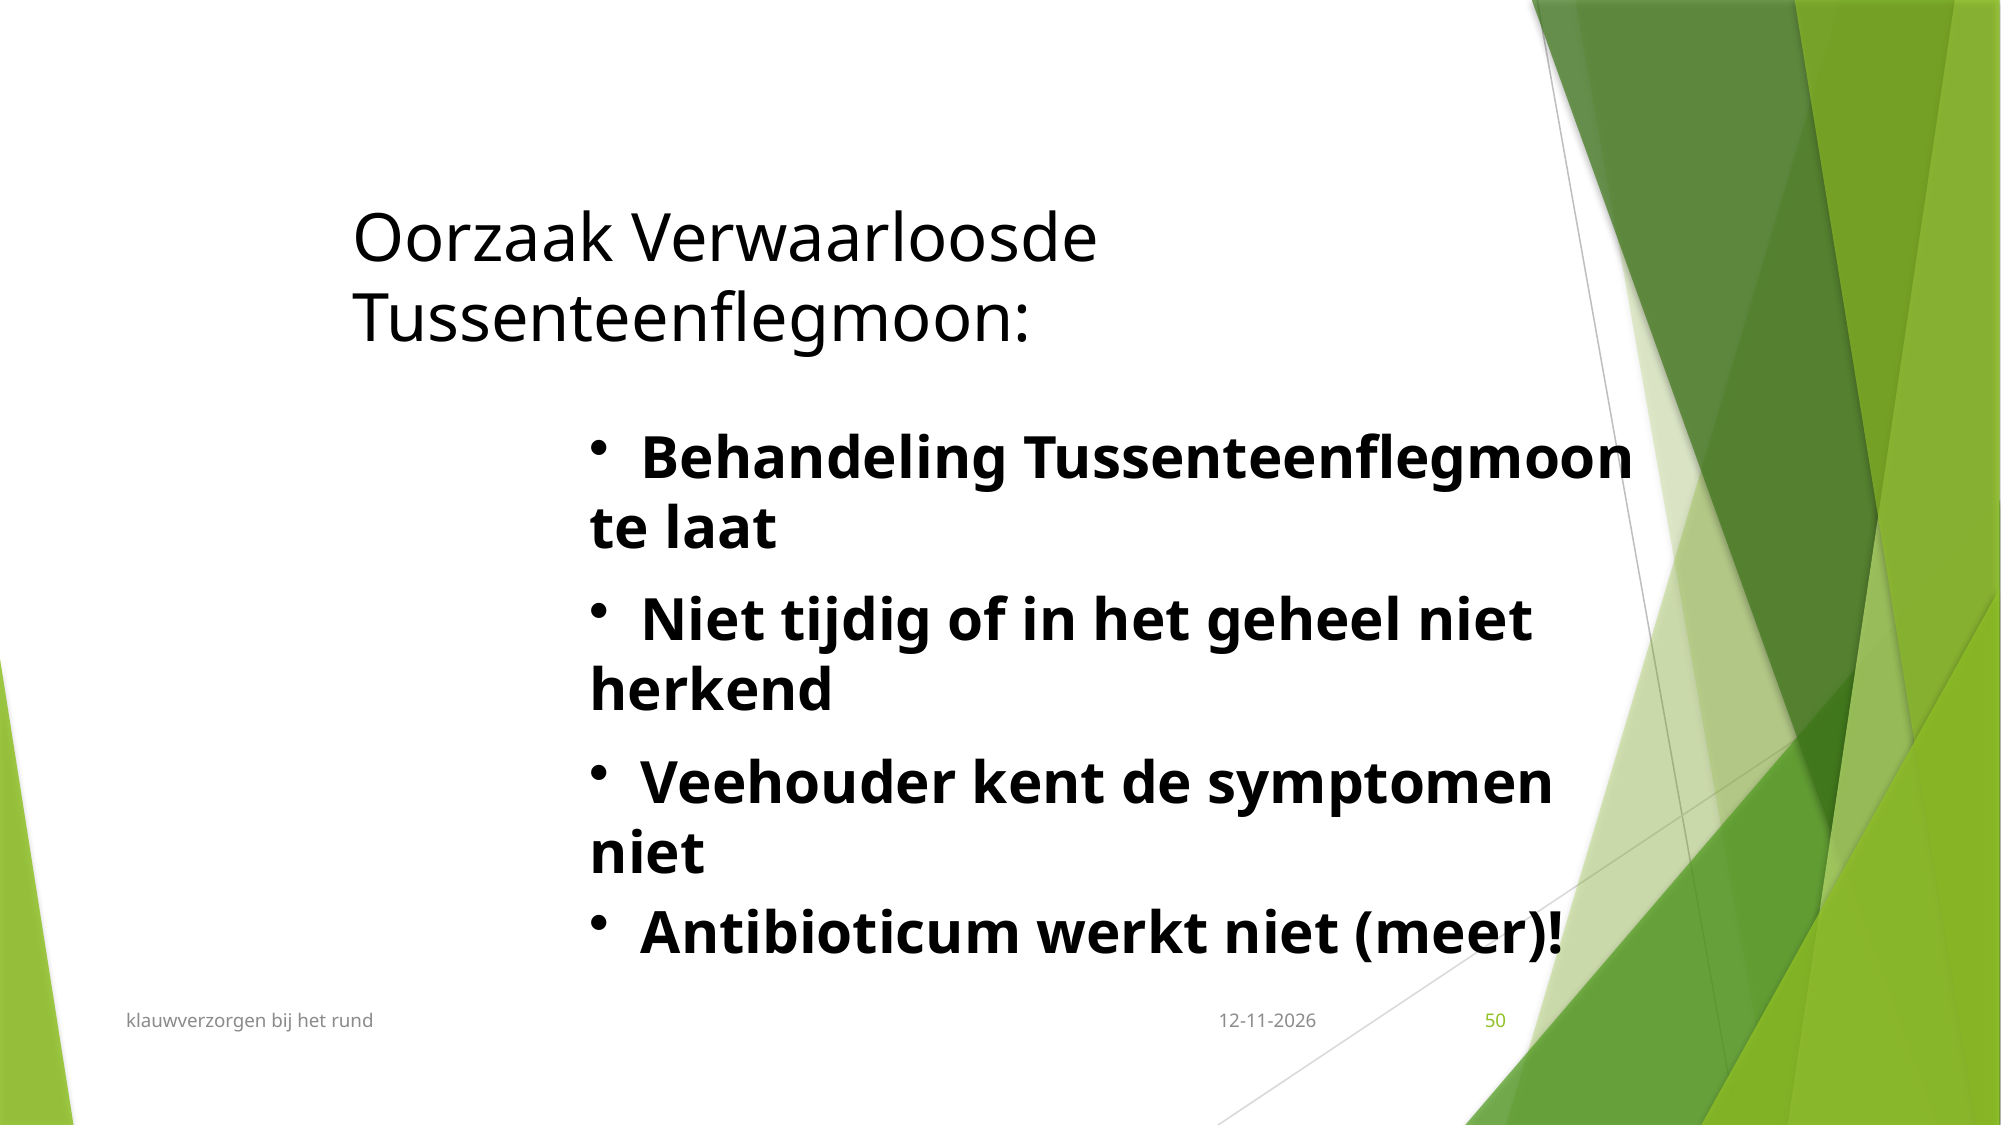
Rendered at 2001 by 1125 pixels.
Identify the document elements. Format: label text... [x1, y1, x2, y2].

text_box Oorzaak Verwaarloosde Tussenteenflegmoon: [337, 187, 1750, 363]
text_box Antibioticum werkt niet (meer)! [574, 887, 1713, 973]
slide_number 50 [1409, 991, 1522, 1051]
footer klauwverzorgen bij het rund [111, 991, 1145, 1051]
text_box Veehouder kent de symptomen niet [574, 737, 1688, 887]
text_box Behandeling Tussenteenflegmoon te laat [575, 412, 1675, 568]
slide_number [1181, 991, 1332, 1051]
text_box Niet tijdig of in het geheel niet herkend [575, 574, 1725, 730]
